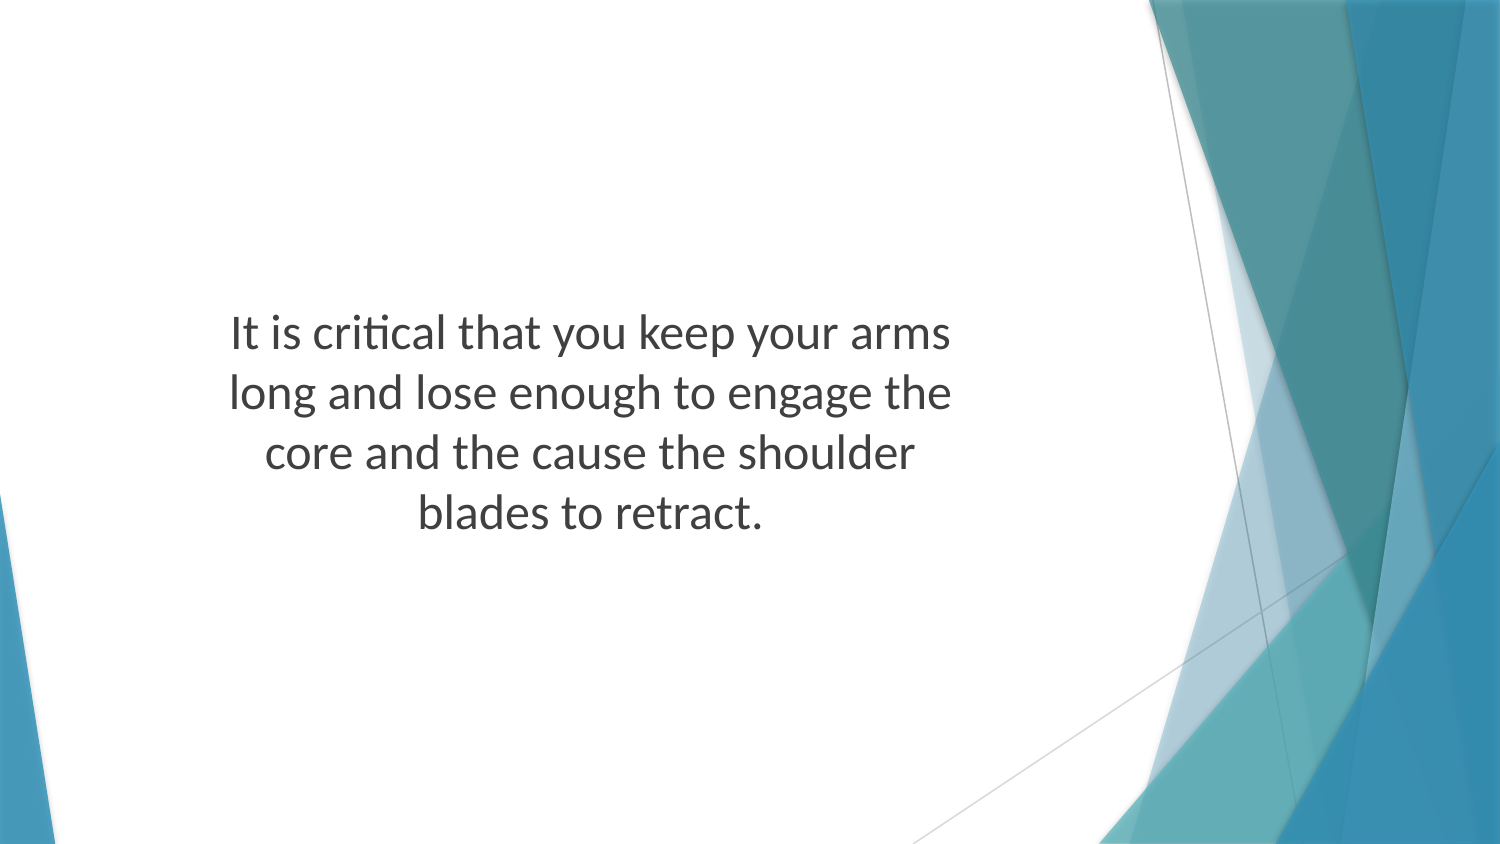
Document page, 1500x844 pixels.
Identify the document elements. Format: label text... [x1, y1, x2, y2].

list It is critical that you keep your arms long and lose enough to engage the core and the cause the shoulder blades to retract. [206, 291, 975, 623]
